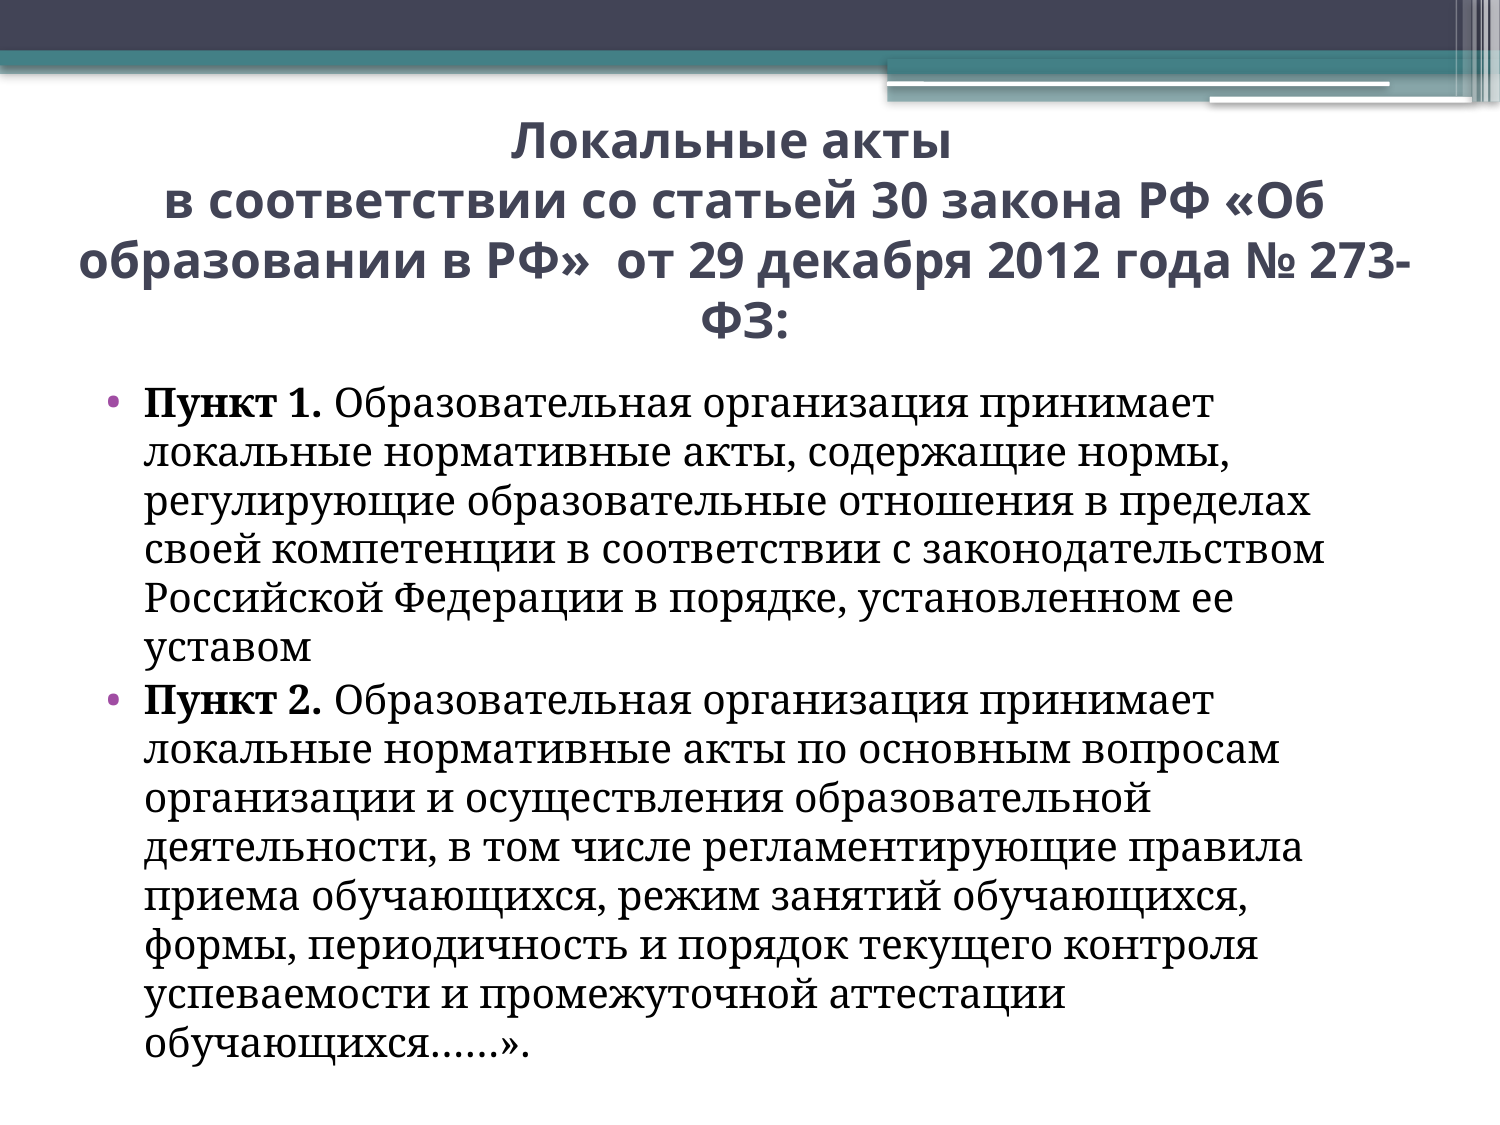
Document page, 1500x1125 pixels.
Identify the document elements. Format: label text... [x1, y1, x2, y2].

title Локальные акты в соответствии со статьей 30 закона РФ «Об образовании в РФ» от 29 декабря 2012 года № 273-ФЗ: [35, 140, 1456, 316]
list Пункт 1. Образовательная организация принимает локальные нормативные акты, содержащие нормы, регулирующие образовательные отношения в пределах своей компетенции в соответствии с законодательством Российской Федерации в порядке, установленном ее уставом Пункт 2. Образовательная организация принимает локальные нормативные акты по основным вопросам организации и осуществления образовательной деятельности, в том числе регламентирующие правила приема обучающихся, режим занятий обучающихся, формы, периодичность и порядок текущего контроля успеваемости и промежуточной аттестации обучающихся……». [75, 368, 1425, 1079]
